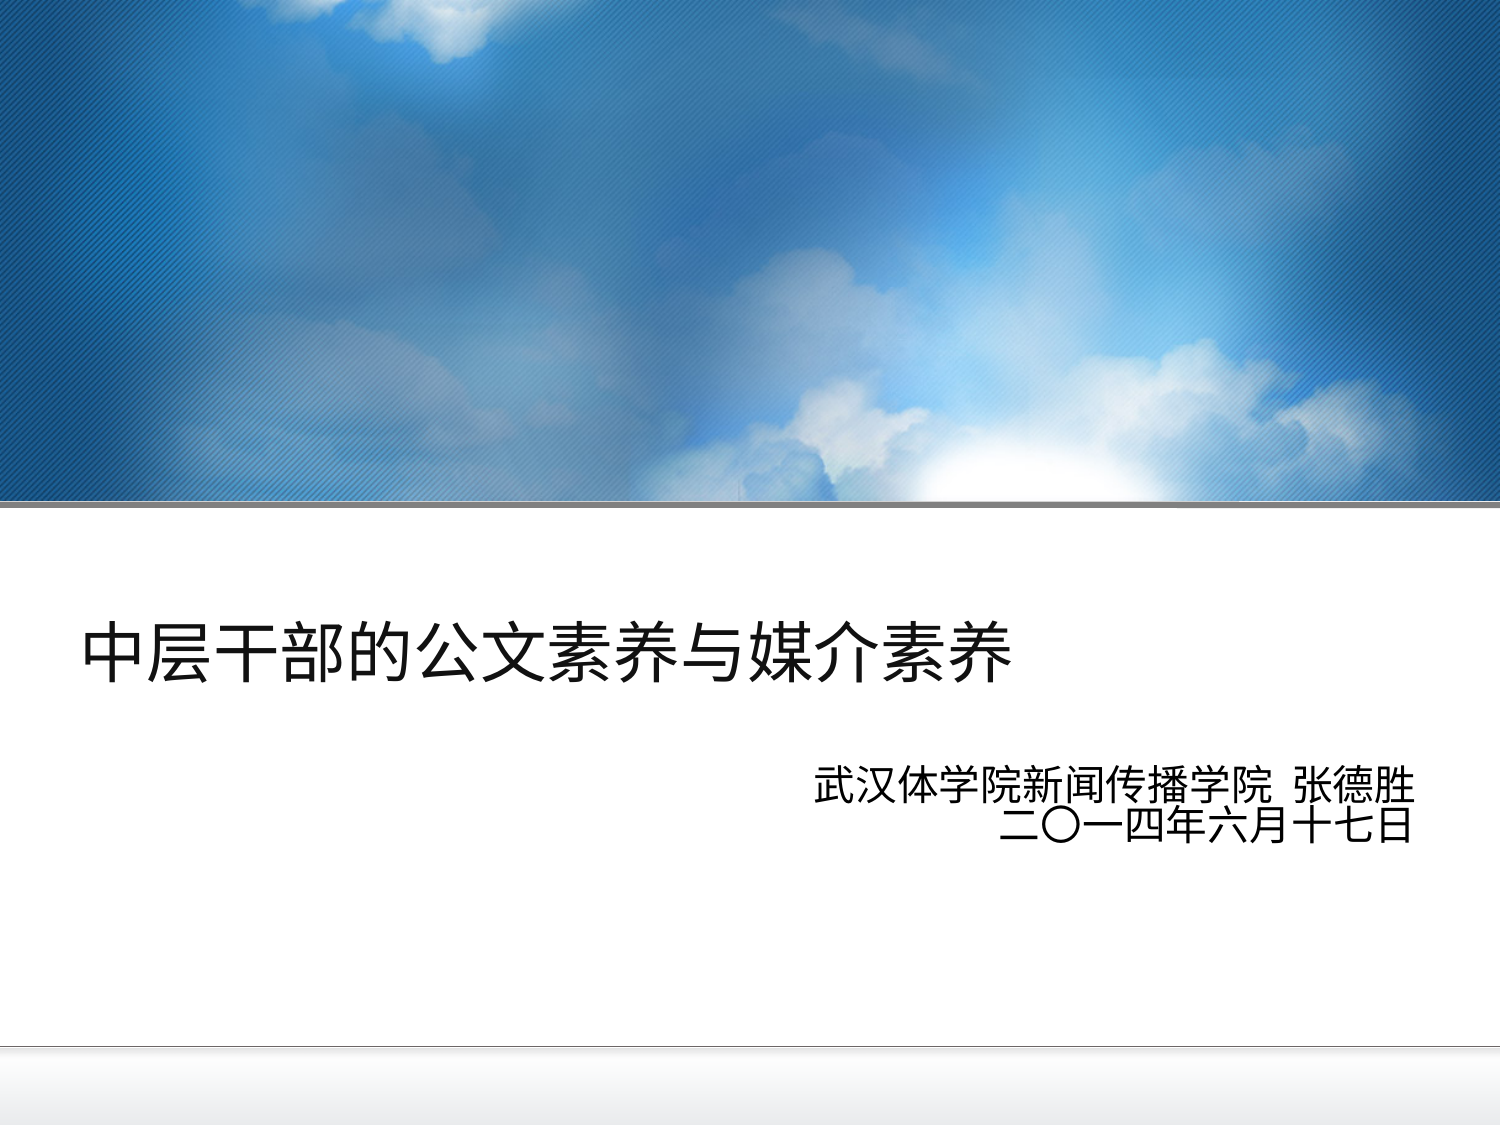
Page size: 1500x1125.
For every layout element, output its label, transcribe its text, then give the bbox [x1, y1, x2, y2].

title 中层干部的公文素养与媒介素养 [64, 585, 1436, 717]
picture [0, 0, 1500, 501]
picture [0, 1045, 1500, 1125]
subtitle 武汉体学院新闻传播学院 张德胜 二〇一四年六月十七日 [60, 761, 1432, 845]
